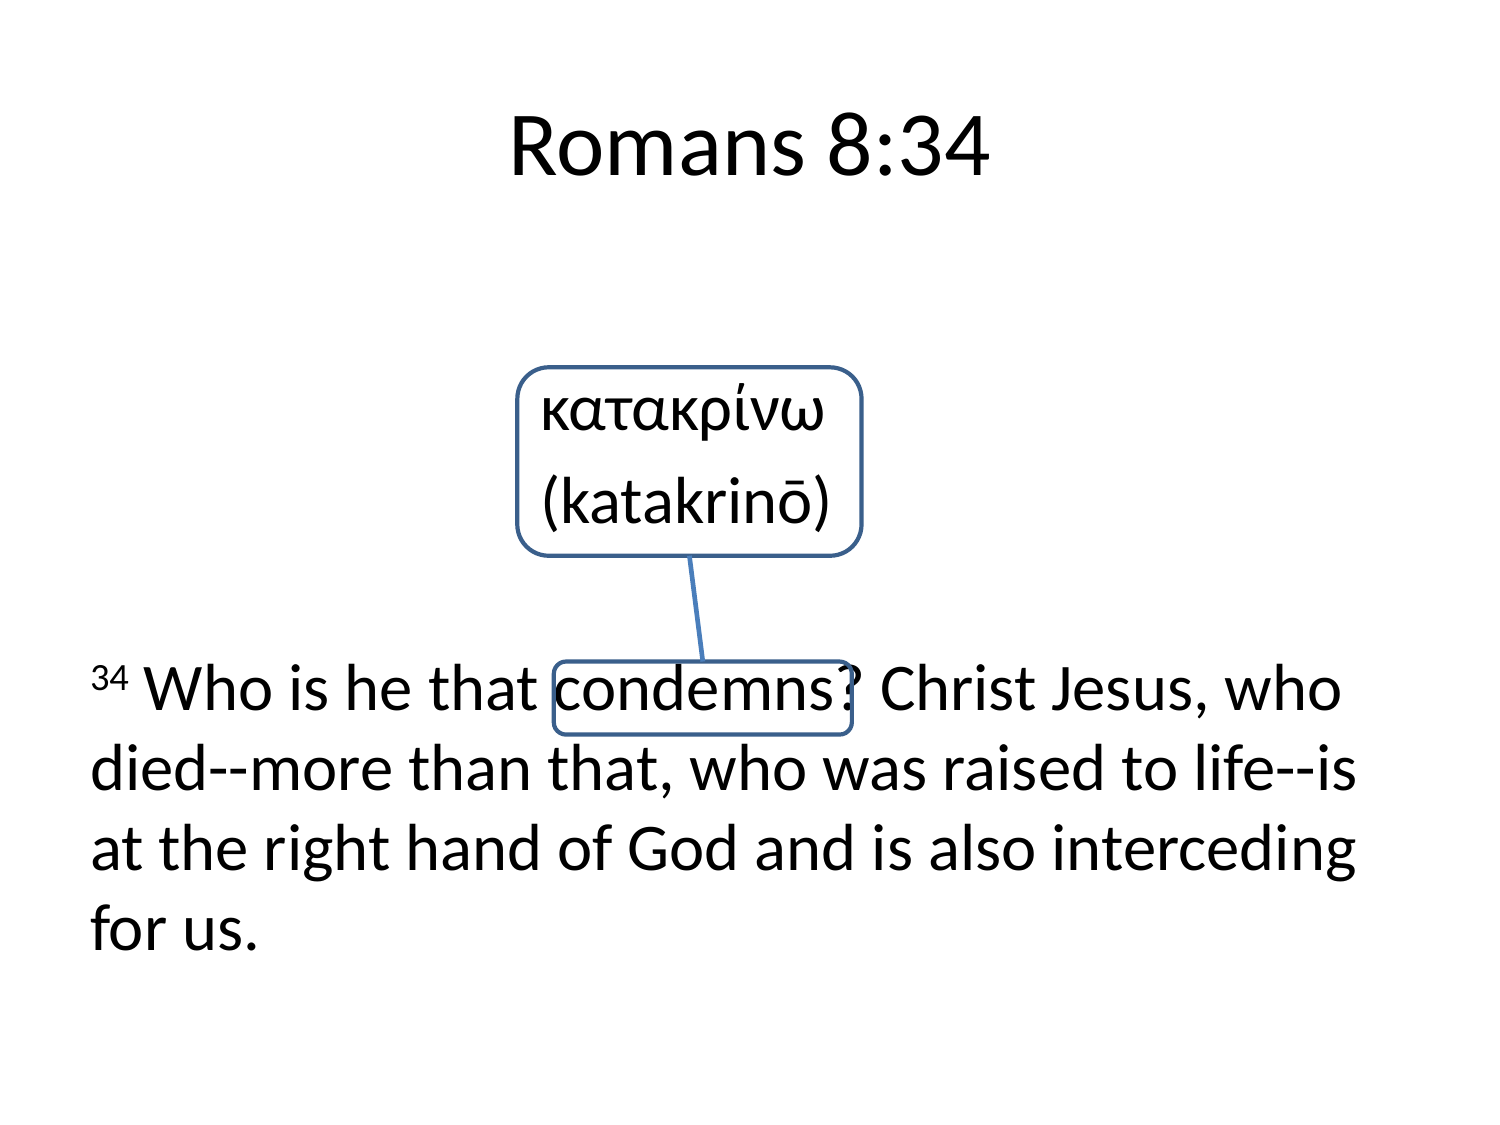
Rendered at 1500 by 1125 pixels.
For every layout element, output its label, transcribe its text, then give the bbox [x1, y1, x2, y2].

list κατακρίνω (katakrinō) 34 Who is he that condemns? Christ Jesus, who died--more than that, who was raised to life--is at the right hand of God and is also interceding for us. [75, 262, 1425, 1005]
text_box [689, 555, 704, 662]
title Romans 8:34 [75, 45, 1425, 233]
text_box [515, 365, 864, 558]
text_box [551, 659, 854, 737]
